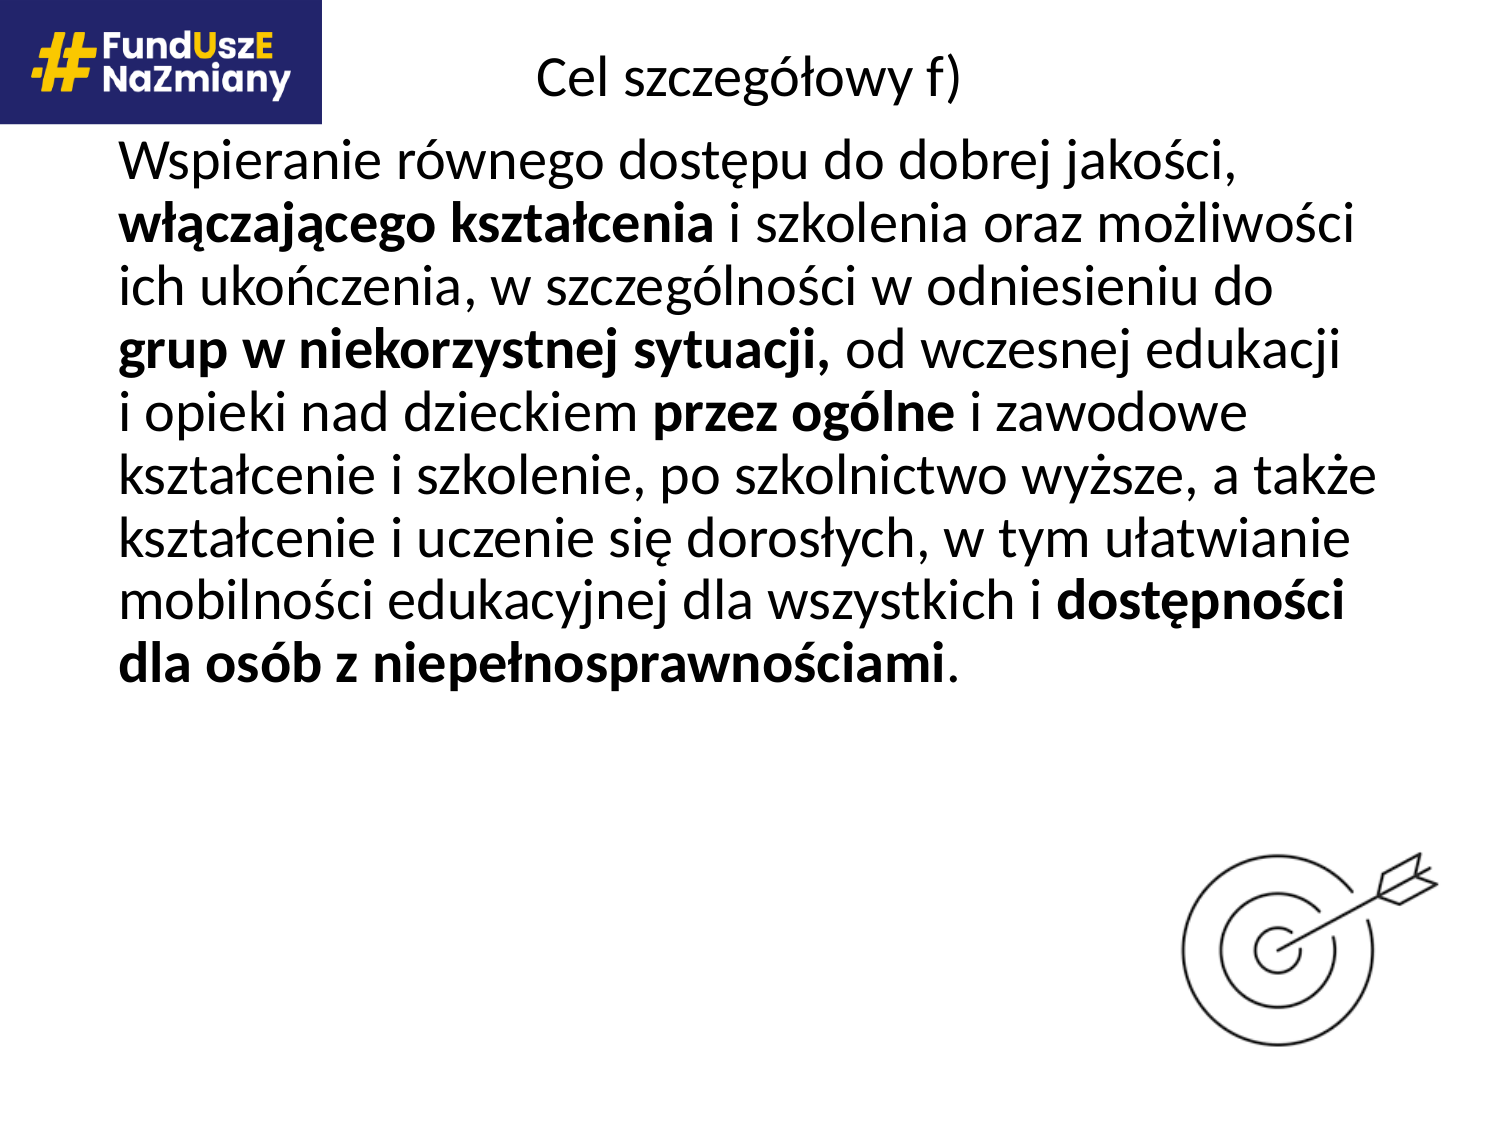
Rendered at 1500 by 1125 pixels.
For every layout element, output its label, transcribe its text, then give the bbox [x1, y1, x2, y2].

list Cel szczegółowy f) Wspieranie równego dostępu do dobrej jakości, włączającego kształcenia i szkolenia oraz możliwości ich ukończenia, w szczególności w odniesieniu do grup w niekorzystnej sytuacji, od wczesnej edukacji i opieki nad dzieckiem przez ogólne i zawodowe kształcenie i szkolenie, po szkolnictwo wyższe, a także kształcenie i uczenie się dorosłych, w tym ułatwianie mobilności edukacyjnej dla wszystkich i dostępności dla osób z niepełnosprawnościami. [103, 38, 1397, 950]
picture [0, 0, 1500, 1125]
